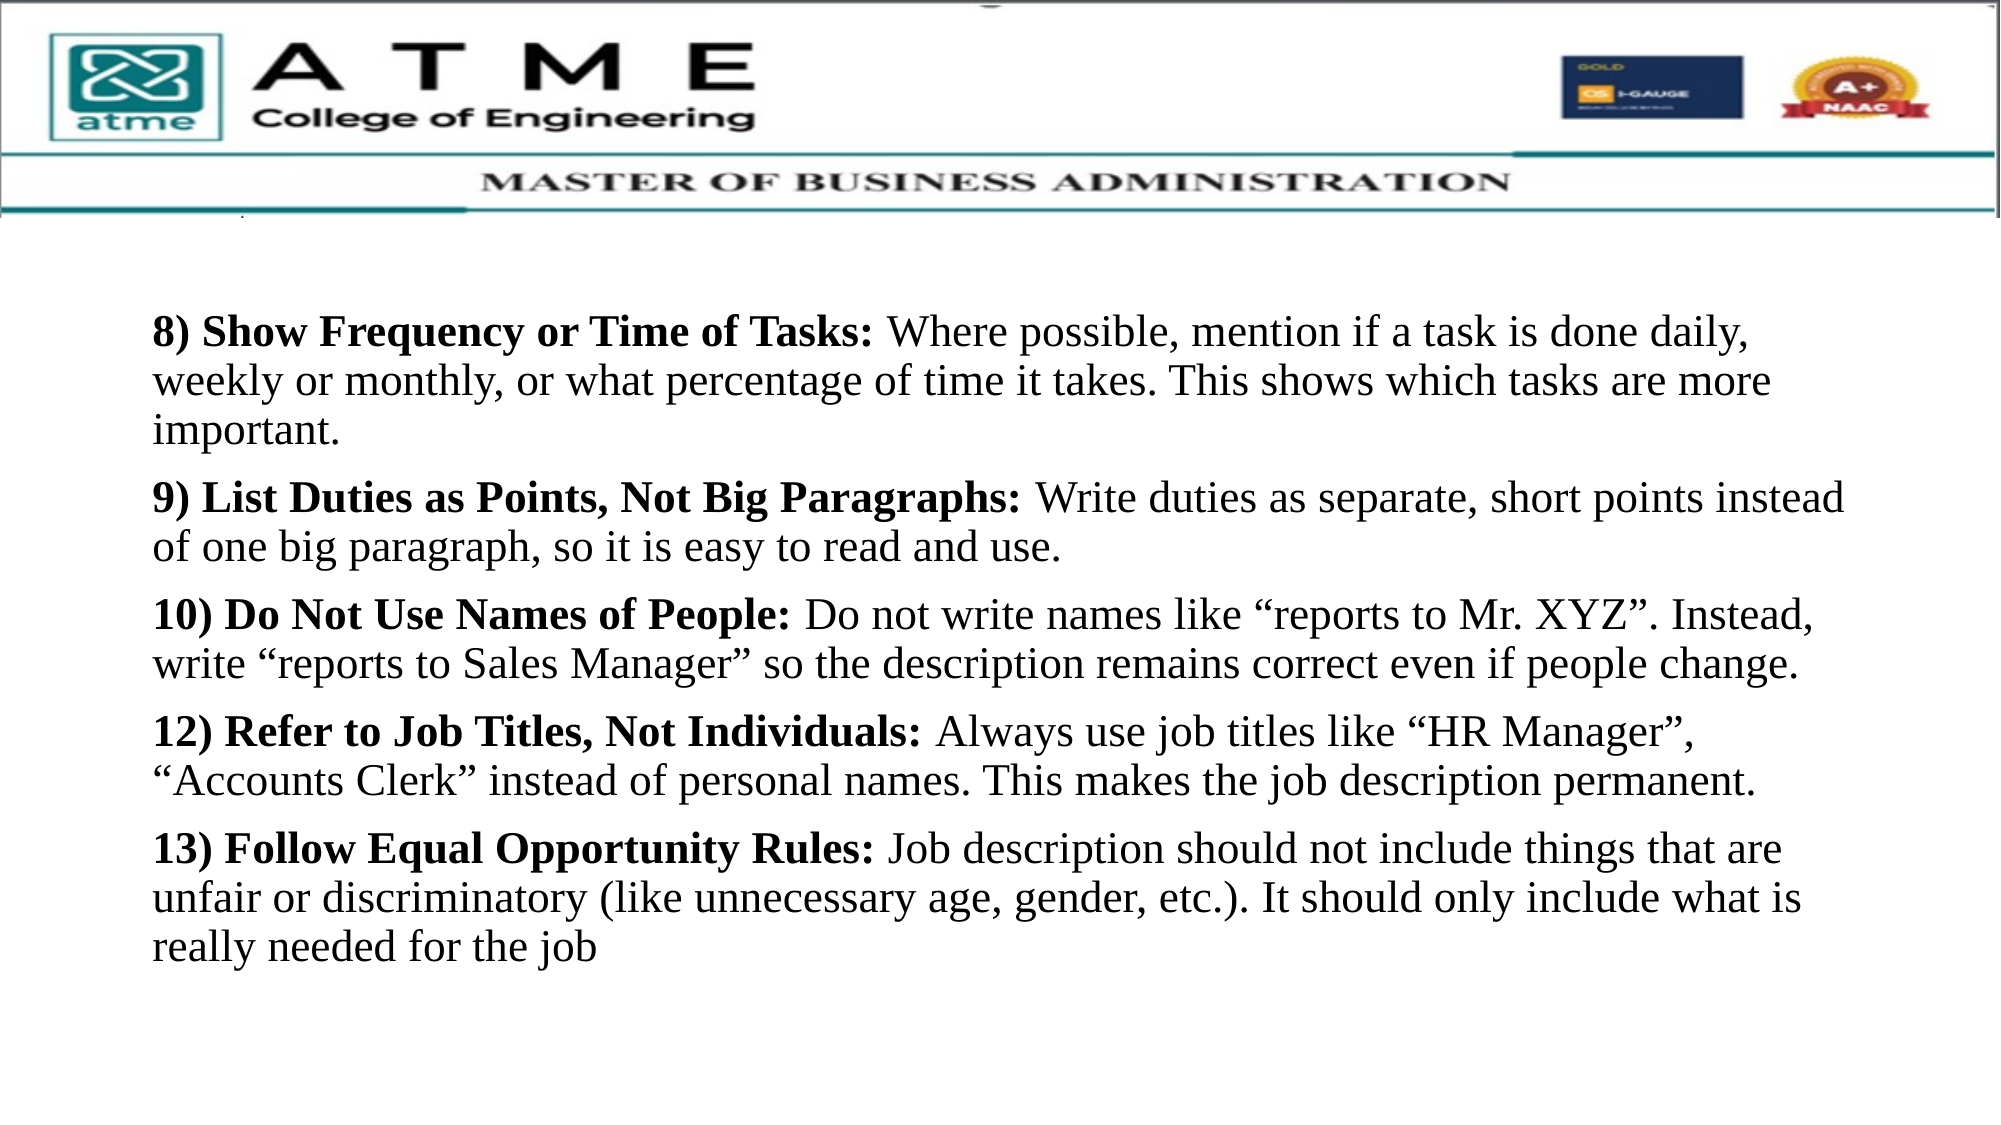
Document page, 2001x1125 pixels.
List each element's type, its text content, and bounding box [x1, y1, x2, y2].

picture [0, 0, 2000, 218]
list 8) Show Frequency or Time of Tasks: Where possible, mention if a task is done daily, weekly or monthly, or what percentage of time it takes. This shows which tasks are more important. 9) List Duties as Points, Not Big Paragraphs: Write duties as separate, short points instead of one big paragraph, so it is easy to read and use. 10) Do Not Use Names of People: Do not write names like “reports to Mr. XYZ”. Instead, write “reports to Sales Manager” so the description remains correct even if people change. 12) Refer to Job Titles, Not Individuals: Always use job titles like “HR Manager”, “Accounts Clerk” instead of personal names. This makes the job description permanent. 13) Follow Equal Opportunity Rules: Job description should not include things that are unfair or discriminatory (like unnecessary age, gender, etc.). It should only include what is really needed for the job [137, 299, 1863, 1014]
